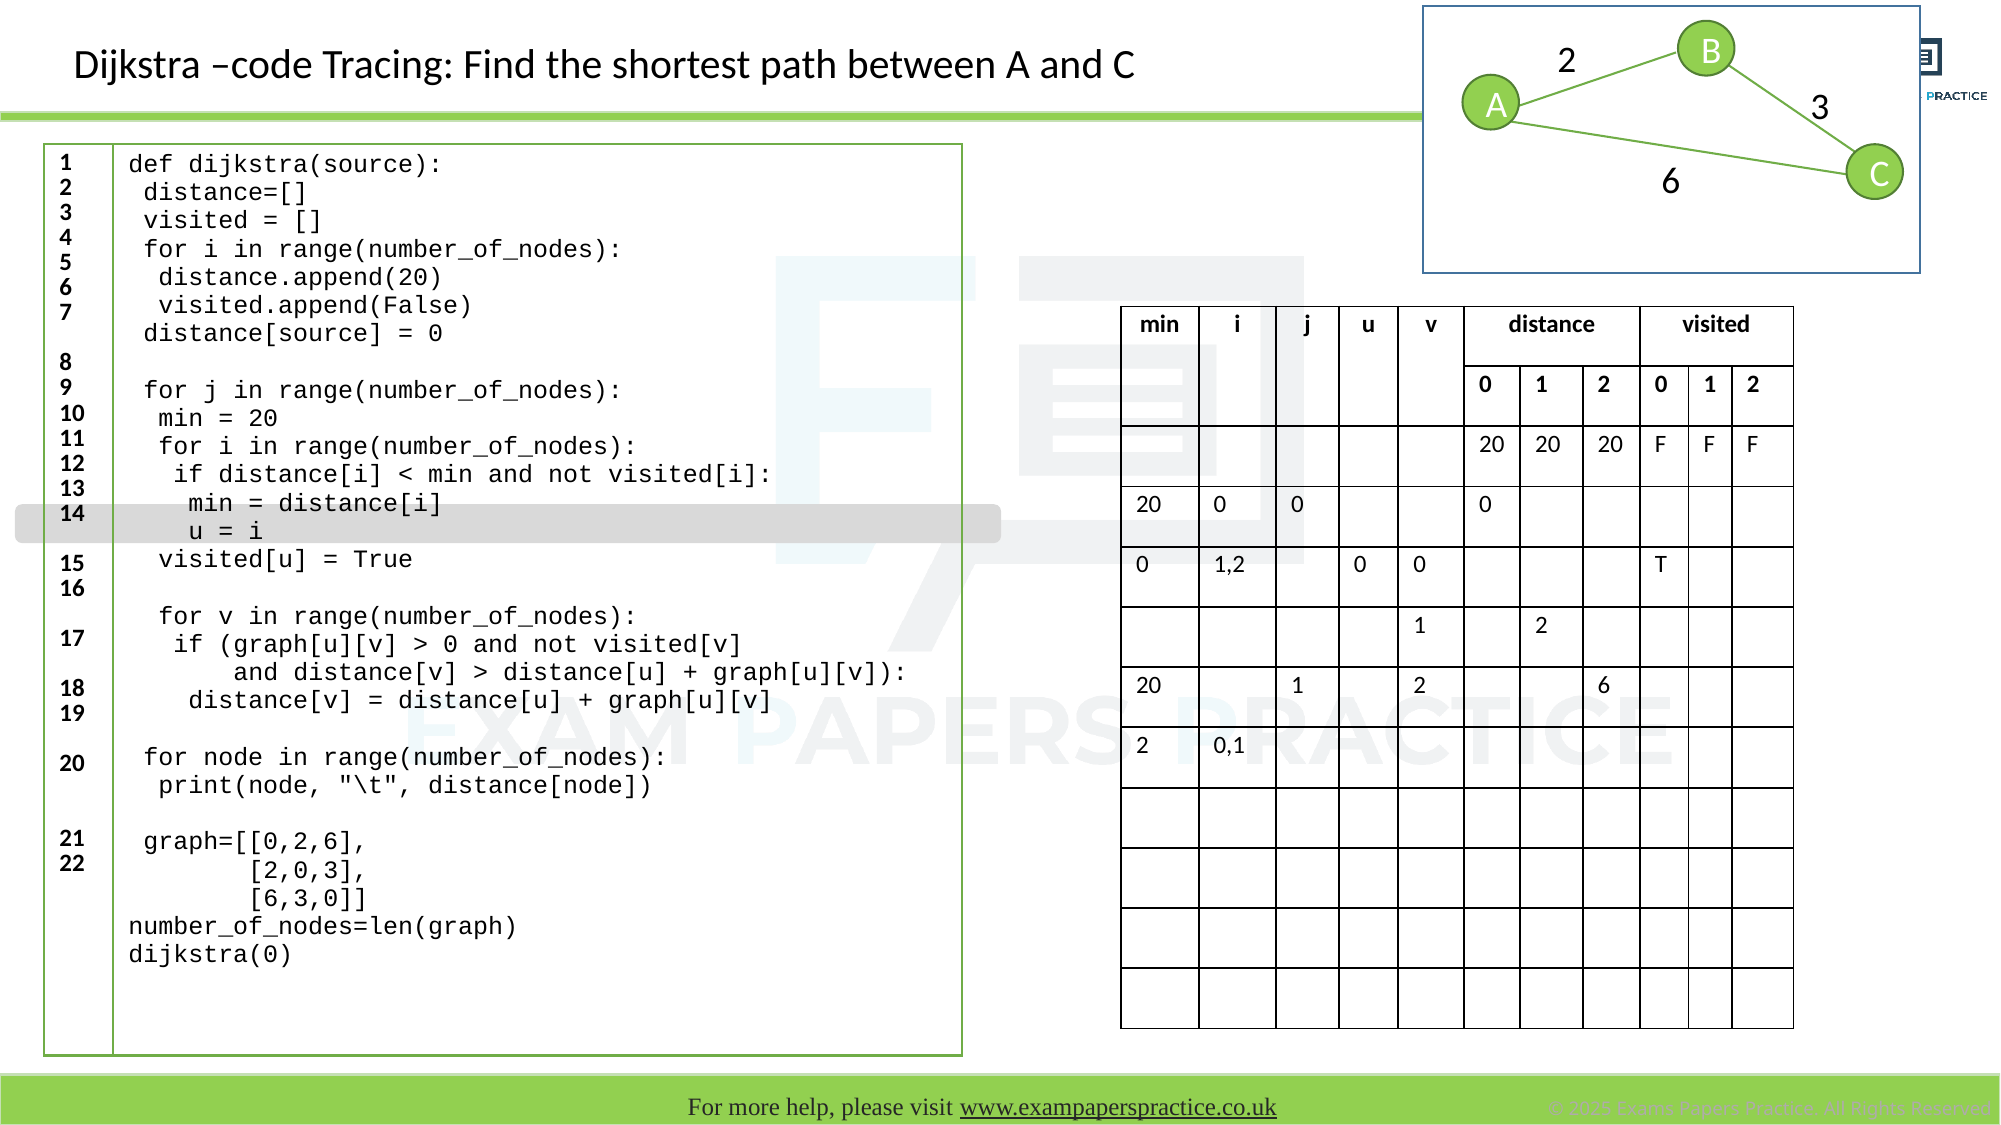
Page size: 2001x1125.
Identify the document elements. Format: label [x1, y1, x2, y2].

table_cell [1584, 367, 1639, 425]
table_cell [1200, 909, 1275, 967]
table_cell [1689, 608, 1731, 666]
table_cell [1733, 728, 1793, 787]
table_cell [1465, 849, 1519, 907]
table_cell [1465, 367, 1519, 425]
table_cell [1465, 728, 1519, 787]
table_cell [1200, 789, 1275, 847]
table_cell [1521, 789, 1582, 847]
table_cell [1277, 608, 1338, 666]
table_cell [1200, 608, 1275, 666]
table_cell [1277, 487, 1338, 546]
table_cell [1689, 789, 1731, 847]
text_box [963, 504, 1002, 544]
table_cell [1399, 427, 1463, 486]
table_header [45, 145, 112, 1054]
table_cell [1733, 789, 1793, 847]
table_cell [1277, 909, 1338, 967]
table_cell [1340, 427, 1397, 486]
text_box [14, 504, 43, 544]
table_cell [1122, 969, 1198, 1028]
table_cell [1521, 969, 1582, 1028]
table_cell [1122, 789, 1198, 847]
table_cell [1641, 487, 1688, 546]
table_cell [1277, 548, 1338, 606]
table_cell [1641, 909, 1688, 967]
table_cell [1689, 909, 1731, 967]
table_cell [1277, 849, 1338, 907]
table_cell [1689, 668, 1731, 726]
table_cell [1340, 548, 1397, 606]
table_cell [1122, 849, 1198, 907]
table_cell [1584, 969, 1639, 1028]
table_cell [1641, 789, 1688, 847]
table_cell [1399, 487, 1463, 546]
table_cell [1399, 969, 1463, 1028]
table_cell [1641, 728, 1688, 787]
table_cell [1584, 668, 1639, 726]
table_cell [1200, 487, 1275, 546]
table_cell [1399, 909, 1463, 967]
table_cell [1122, 548, 1198, 606]
table_cell [1200, 728, 1275, 787]
table_cell [1340, 487, 1397, 546]
table_cell [1399, 728, 1463, 787]
table_cell [1277, 427, 1338, 486]
table_cell [1689, 849, 1731, 907]
table_cell [1399, 608, 1463, 666]
table_cell [1641, 367, 1688, 425]
table_cell [1521, 487, 1582, 546]
table_cell [1584, 849, 1639, 907]
table_header [1399, 307, 1463, 425]
table_cell [1277, 789, 1338, 847]
table_cell [1521, 548, 1582, 606]
table_cell [1521, 427, 1582, 486]
table_cell [1521, 608, 1582, 666]
table_cell [1200, 668, 1275, 726]
table_cell [1122, 728, 1198, 787]
table_cell [1277, 668, 1338, 726]
table_cell [1200, 548, 1275, 606]
table_cell [1689, 487, 1731, 546]
table_cell [1733, 427, 1793, 486]
table_cell [1465, 427, 1519, 486]
table_cell [1689, 969, 1731, 1028]
table_cell [1122, 427, 1198, 486]
table_header [1277, 307, 1338, 425]
table_cell [1733, 909, 1793, 967]
table_cell [1340, 728, 1397, 787]
table_cell [1521, 849, 1582, 907]
table_header [1122, 307, 1198, 425]
table_cell [1465, 909, 1519, 967]
table_cell [1641, 548, 1688, 606]
table_cell [1340, 608, 1397, 666]
table_cell [1200, 849, 1275, 907]
text_box [1422, 5, 1921, 274]
table_cell [1641, 427, 1688, 486]
table_cell [1584, 487, 1639, 546]
table_cell [1521, 728, 1582, 787]
table_cell [1277, 728, 1338, 787]
table_header [114, 145, 961, 1054]
table_cell [1465, 487, 1519, 546]
table_cell [1399, 548, 1463, 606]
table_cell [1200, 969, 1275, 1028]
table_cell [1733, 367, 1793, 425]
table_cell [1340, 909, 1397, 967]
table_cell [1584, 427, 1639, 486]
table_cell [1584, 789, 1639, 847]
table_header [1465, 307, 1639, 365]
table_header [1641, 307, 1793, 365]
table_cell [1277, 969, 1338, 1028]
table_cell [1465, 969, 1519, 1028]
table_cell [1733, 969, 1793, 1028]
table_cell [1399, 789, 1463, 847]
table_cell [1689, 728, 1731, 787]
table_cell [1733, 487, 1793, 546]
table_cell [1200, 427, 1275, 486]
table_cell [1641, 668, 1688, 726]
table_cell [1521, 367, 1582, 425]
table_cell [1399, 668, 1463, 726]
table_cell [1340, 969, 1397, 1028]
table_cell [1399, 849, 1463, 907]
table_header [1200, 307, 1275, 425]
table_cell [1641, 969, 1688, 1028]
table_cell [1641, 849, 1688, 907]
table_cell [1122, 668, 1198, 726]
table_cell [1340, 849, 1397, 907]
table_cell [1689, 367, 1731, 425]
table_cell [1641, 608, 1688, 666]
table_cell [1465, 548, 1519, 606]
table_cell [1733, 668, 1793, 726]
table_cell [1122, 487, 1198, 546]
table_cell [1521, 909, 1582, 967]
table_cell [1465, 608, 1519, 666]
table_header [1340, 307, 1397, 425]
table_cell [1584, 608, 1639, 666]
table_cell [1521, 668, 1582, 726]
table_cell [1340, 789, 1397, 847]
table_cell [1733, 548, 1793, 606]
table_cell [1122, 608, 1198, 666]
table_cell [1689, 548, 1731, 606]
table_cell [1465, 789, 1519, 847]
table_cell [1584, 909, 1639, 967]
table_cell [1465, 668, 1519, 726]
table_cell [1122, 909, 1198, 967]
table_cell [1733, 608, 1793, 666]
text_box [58, 29, 1152, 94]
table_cell [1584, 728, 1639, 787]
table_cell [1733, 849, 1793, 907]
table_cell [1689, 427, 1731, 486]
table_cell [1340, 668, 1397, 726]
table_cell [1584, 548, 1639, 606]
